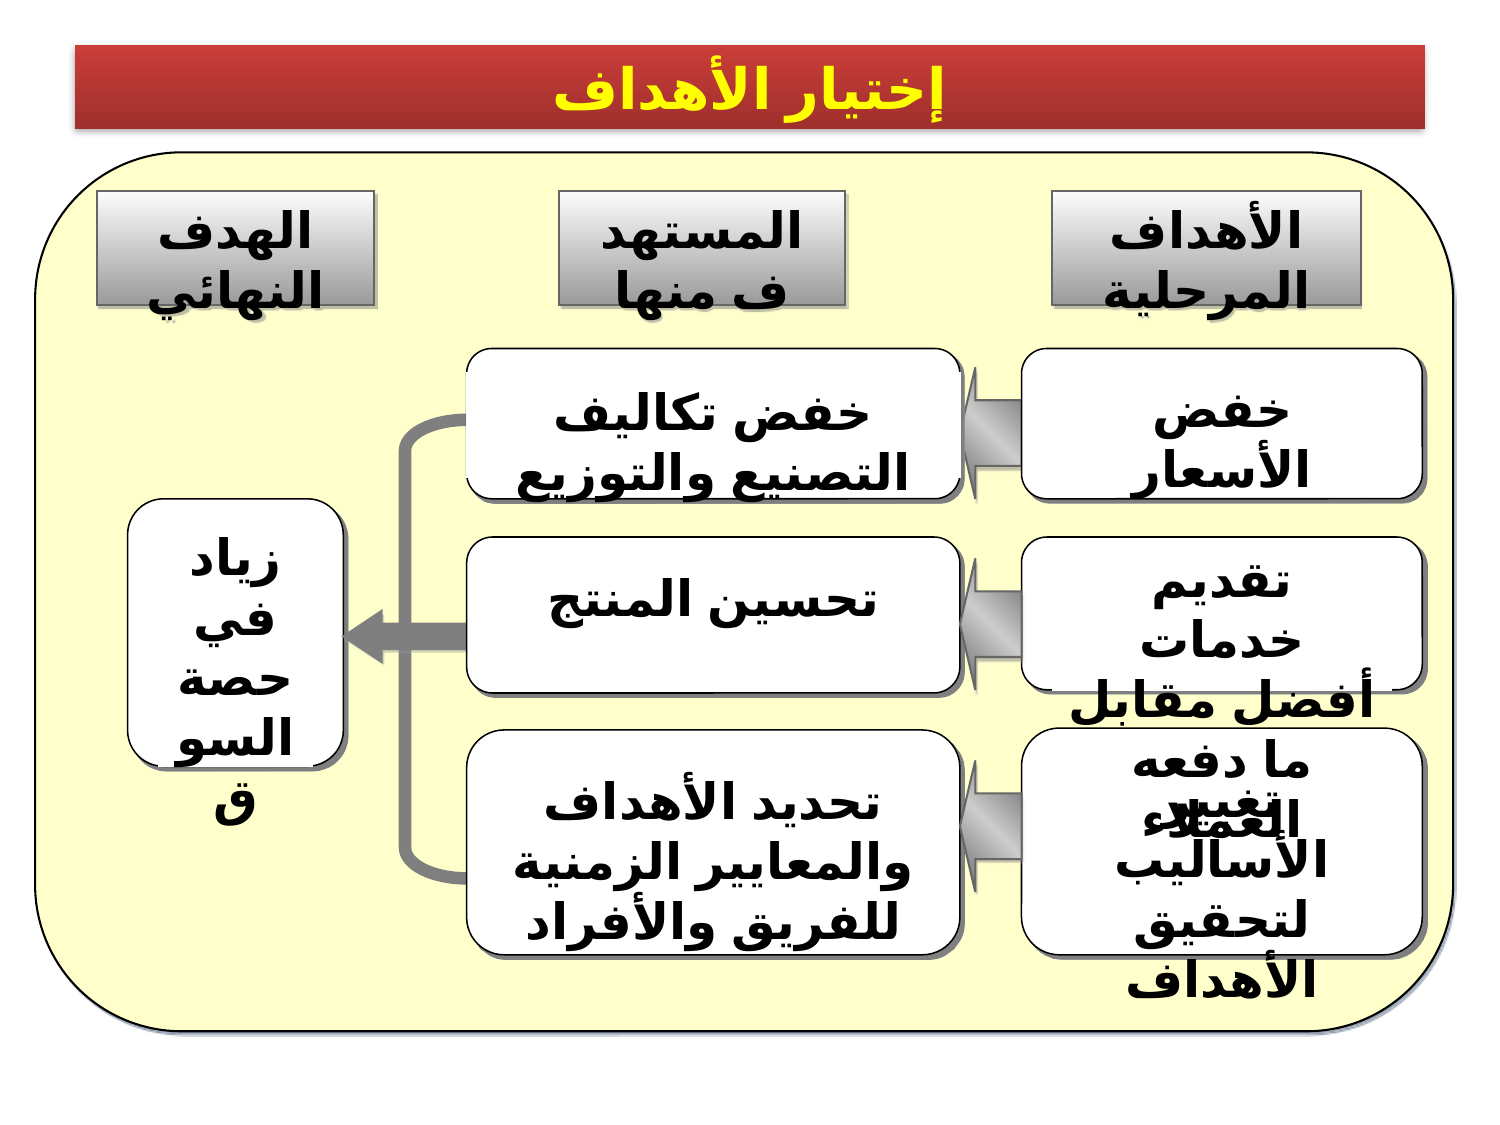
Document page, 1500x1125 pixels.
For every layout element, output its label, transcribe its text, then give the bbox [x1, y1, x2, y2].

title إختيار الأهداف [75, 45, 1425, 129]
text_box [34, 152, 1454, 1032]
